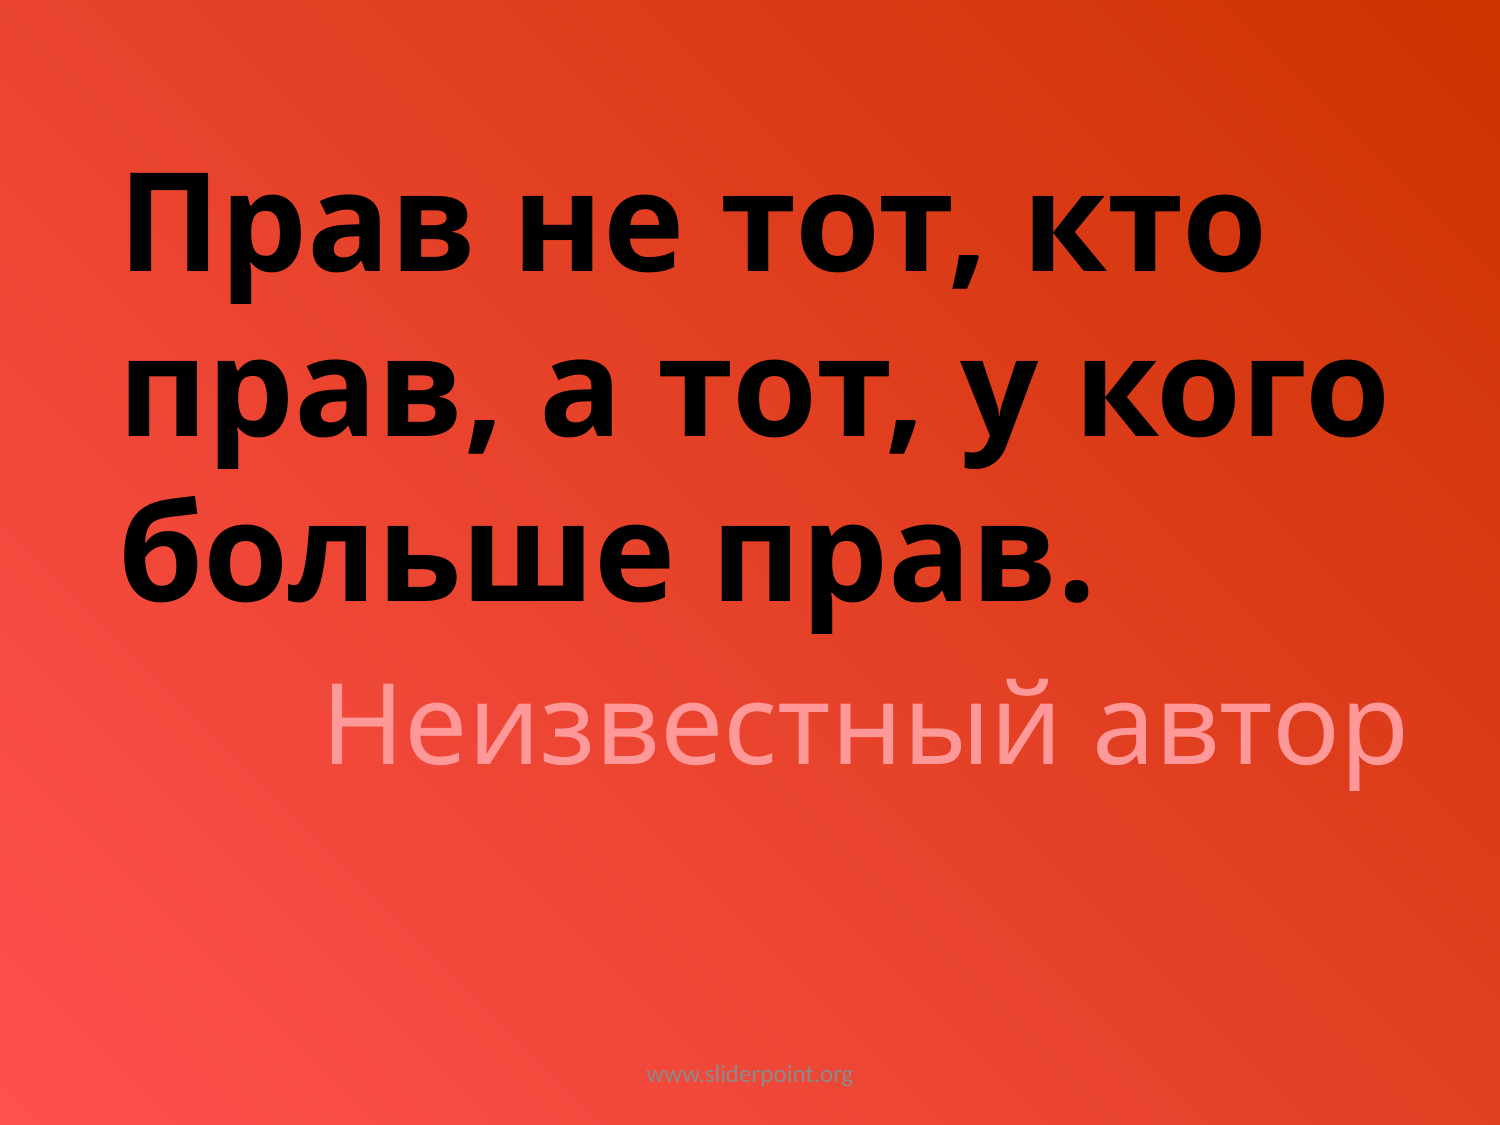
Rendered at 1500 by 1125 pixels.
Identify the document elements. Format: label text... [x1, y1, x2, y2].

footer www.sliderpoint.org [512, 1042, 988, 1103]
list Прав не тот, кто прав, а тот, у кого больше прав. Неизвестный автор [46, 46, 1425, 1005]
